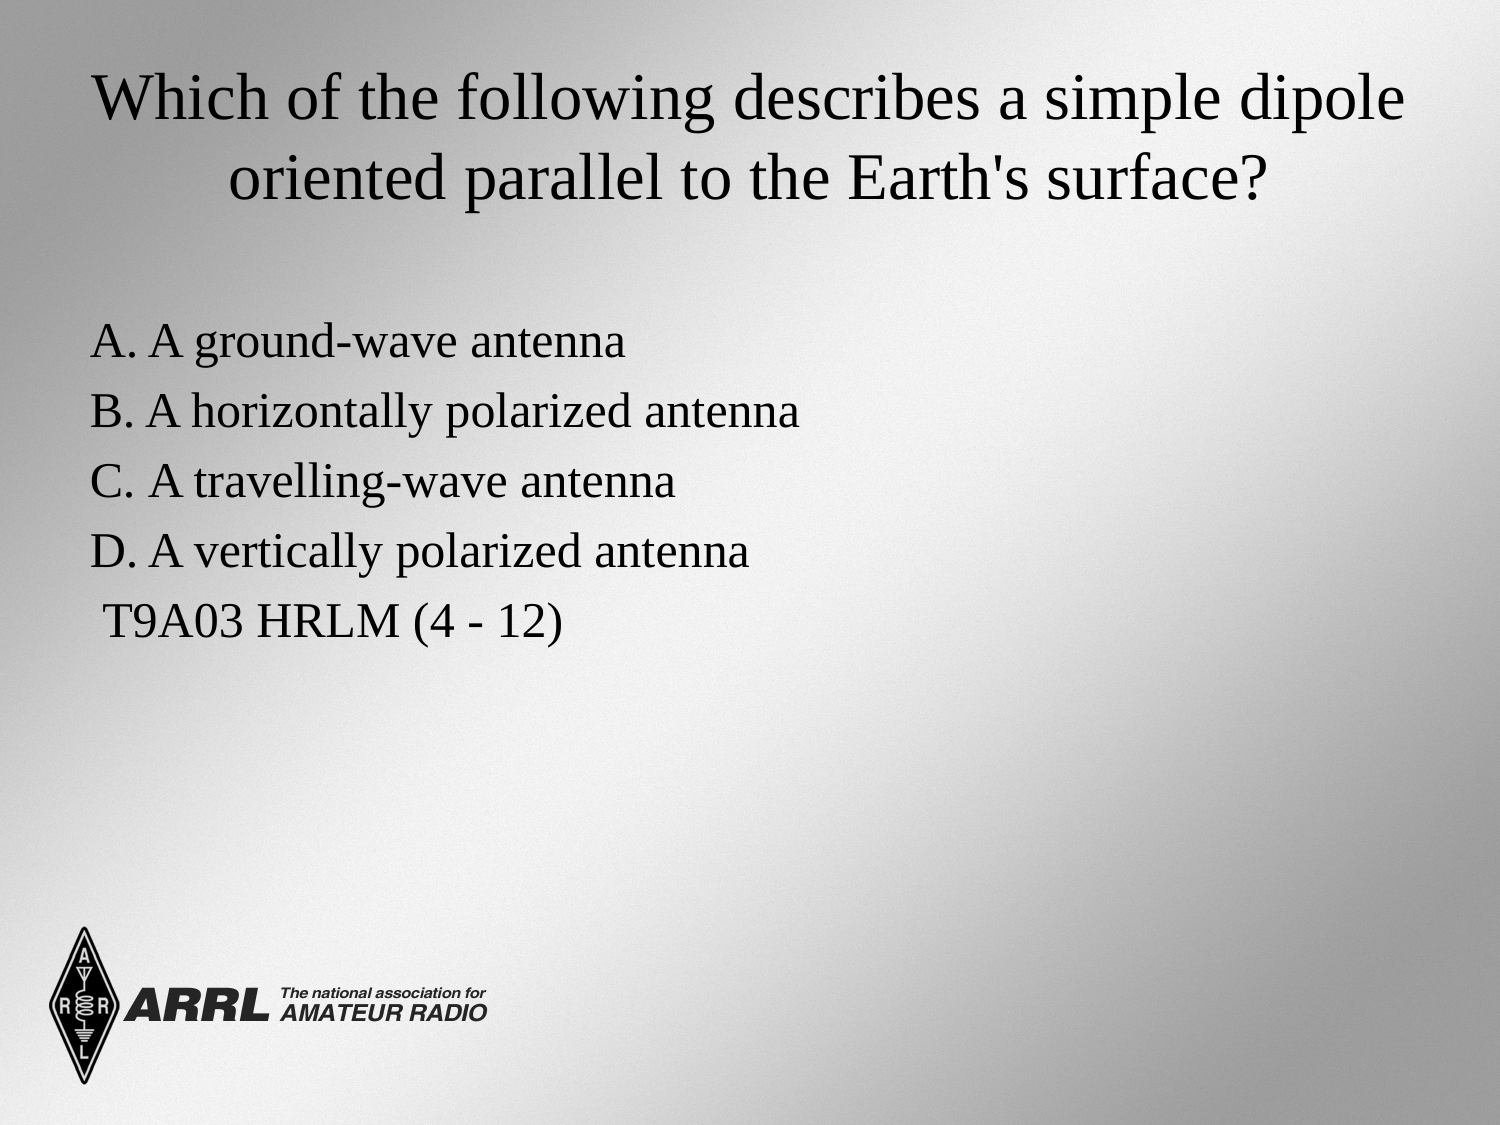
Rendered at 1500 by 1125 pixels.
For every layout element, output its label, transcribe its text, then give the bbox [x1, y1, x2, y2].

title Which of the following describes a simple dipole oriented parallel to the Earth's surface? [75, 45, 1425, 233]
list A. A ground-wave antenna B. A horizontally polarized antenna C. A travelling-wave antenna D. A vertically polarized antenna T9A03 HRLM (4 - 12) [75, 299, 1425, 1005]
picture [0, 0, 1500, 1125]
